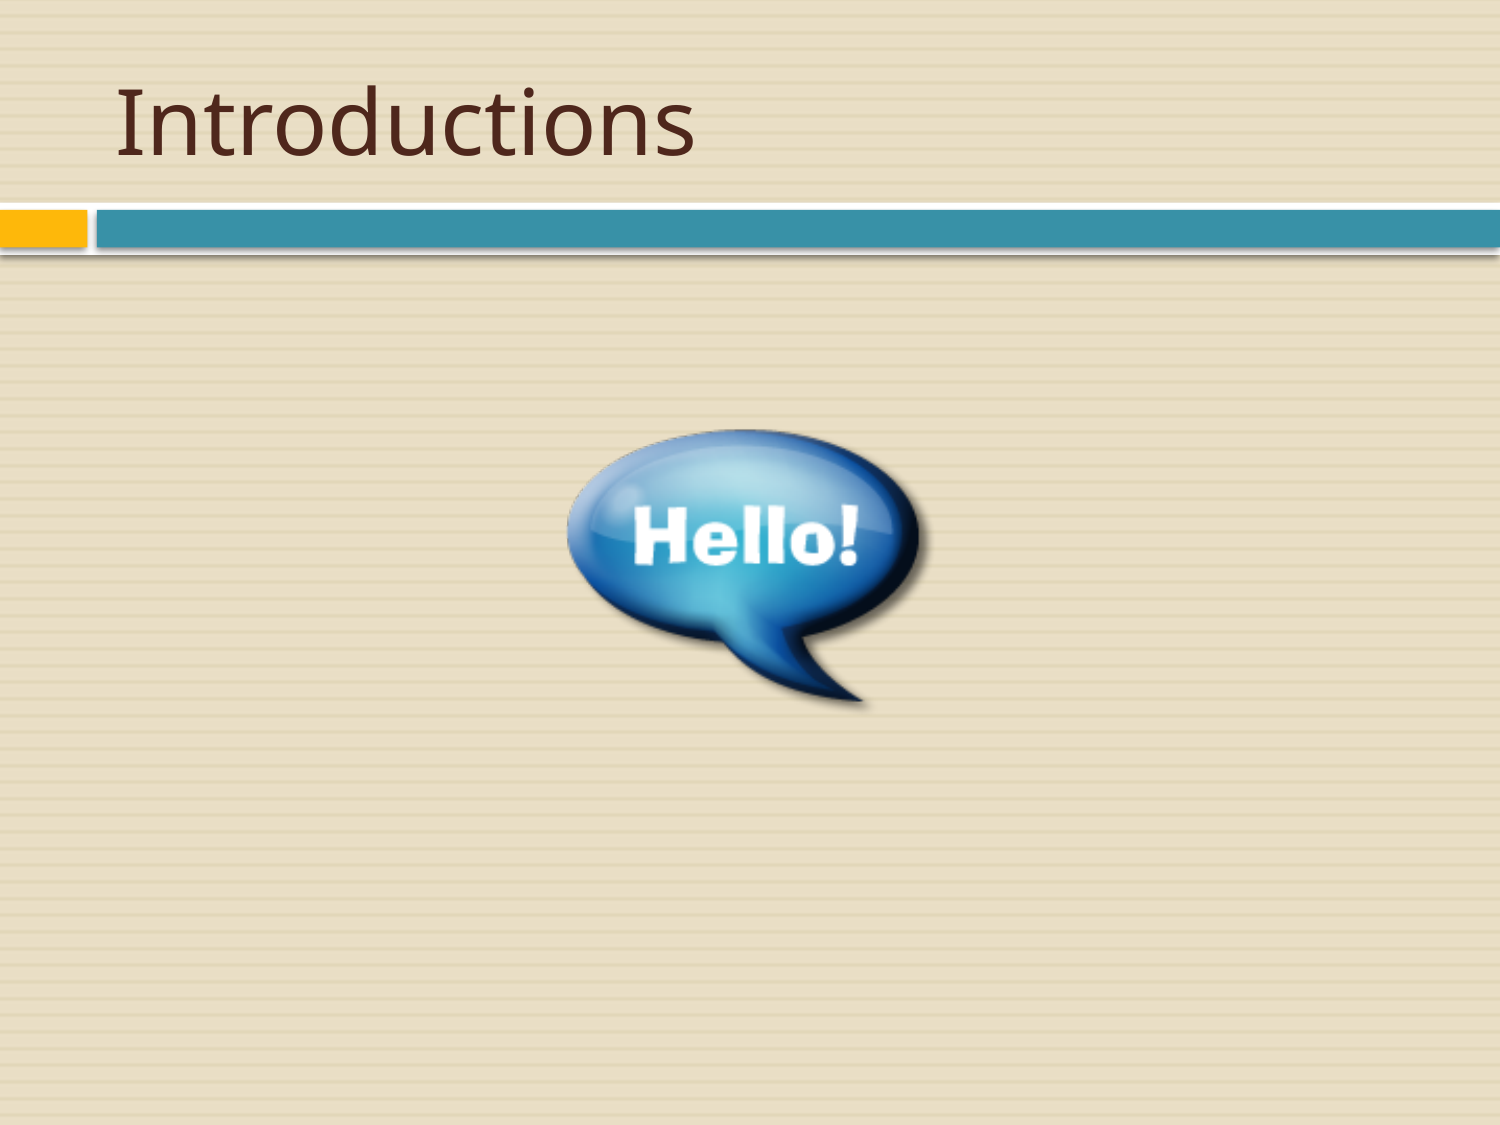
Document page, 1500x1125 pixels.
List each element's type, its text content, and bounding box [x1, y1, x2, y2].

title Introductions [100, 37, 1439, 201]
picture [562, 374, 938, 751]
